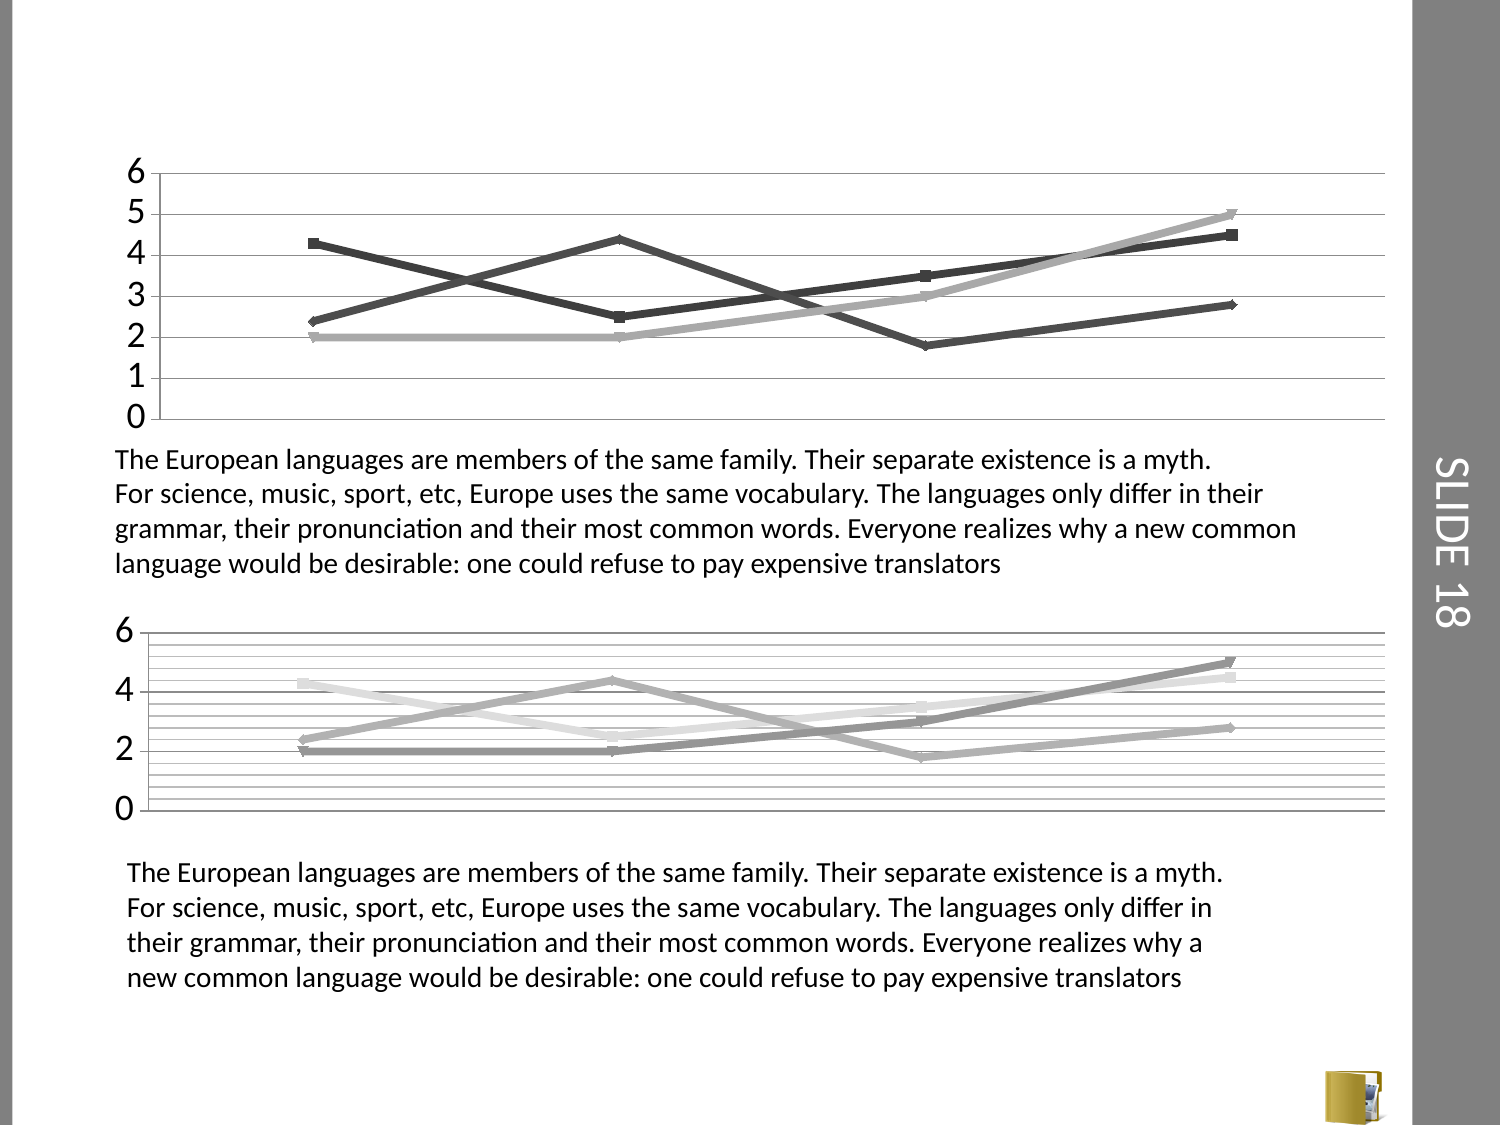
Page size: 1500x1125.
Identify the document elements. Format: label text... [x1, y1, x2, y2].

text_box The European languages are members of the same family. Their separate existence is a myth. For science, music, sport, etc, Europe uses the same vocabulary. The languages only differ in their grammar, their pronunciation and their most common words. Everyone realizes why a new common language would be desirable: one could refuse to pay expensive translators [112, 848, 1270, 1046]
picture [1316, 1070, 1389, 1125]
text_box The European languages are members of the same family. Their separate existence is a myth. For science, music, sport, etc, Europe uses the same vocabulary. The languages only differ in their grammar, their pronunciation and their most common words. Everyone realizes why a new common language would be desirable: one could refuse to pay expensive translators [100, 456, 1376, 608]
chart [100, 148, 1412, 445]
title Slide 18 [1412, 62, 1500, 1025]
chart [88, 609, 1412, 835]
